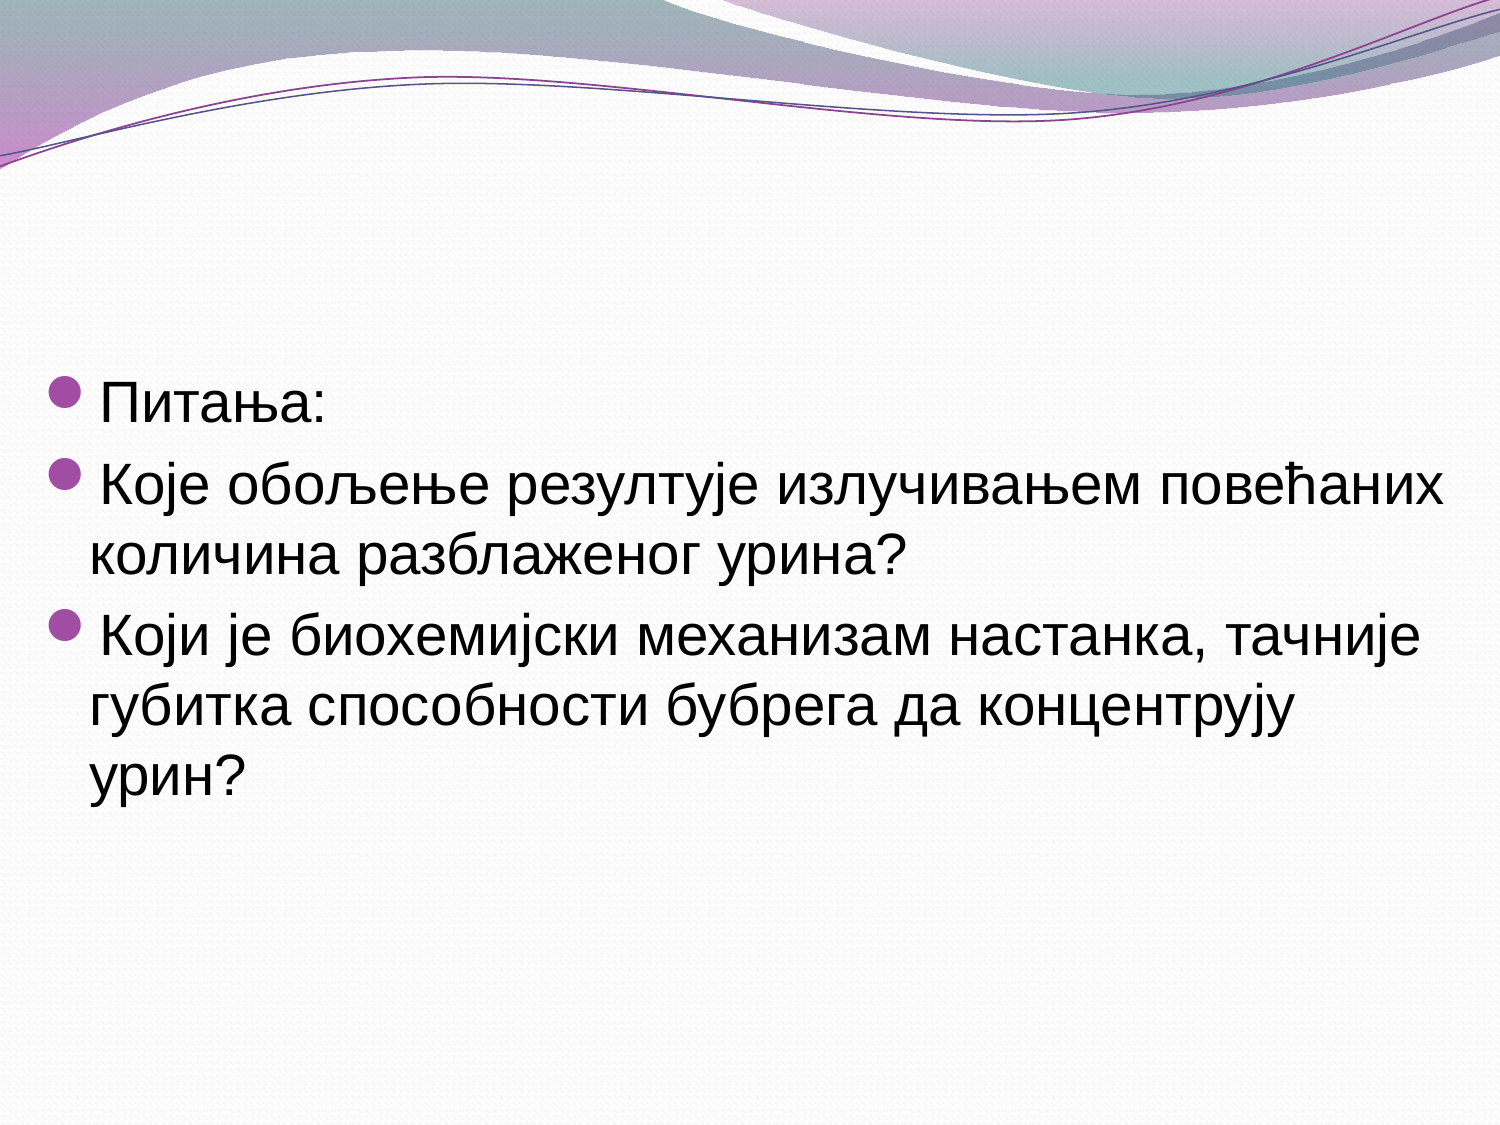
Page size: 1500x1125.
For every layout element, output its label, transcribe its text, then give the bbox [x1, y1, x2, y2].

list Питања: Које обољење резултује излучивањем повећаних количина разблаженог урина? Који је биохемијски механизам настанка, тачније губитка способности бубрега да концентрују урин? [29, 30, 1471, 1106]
